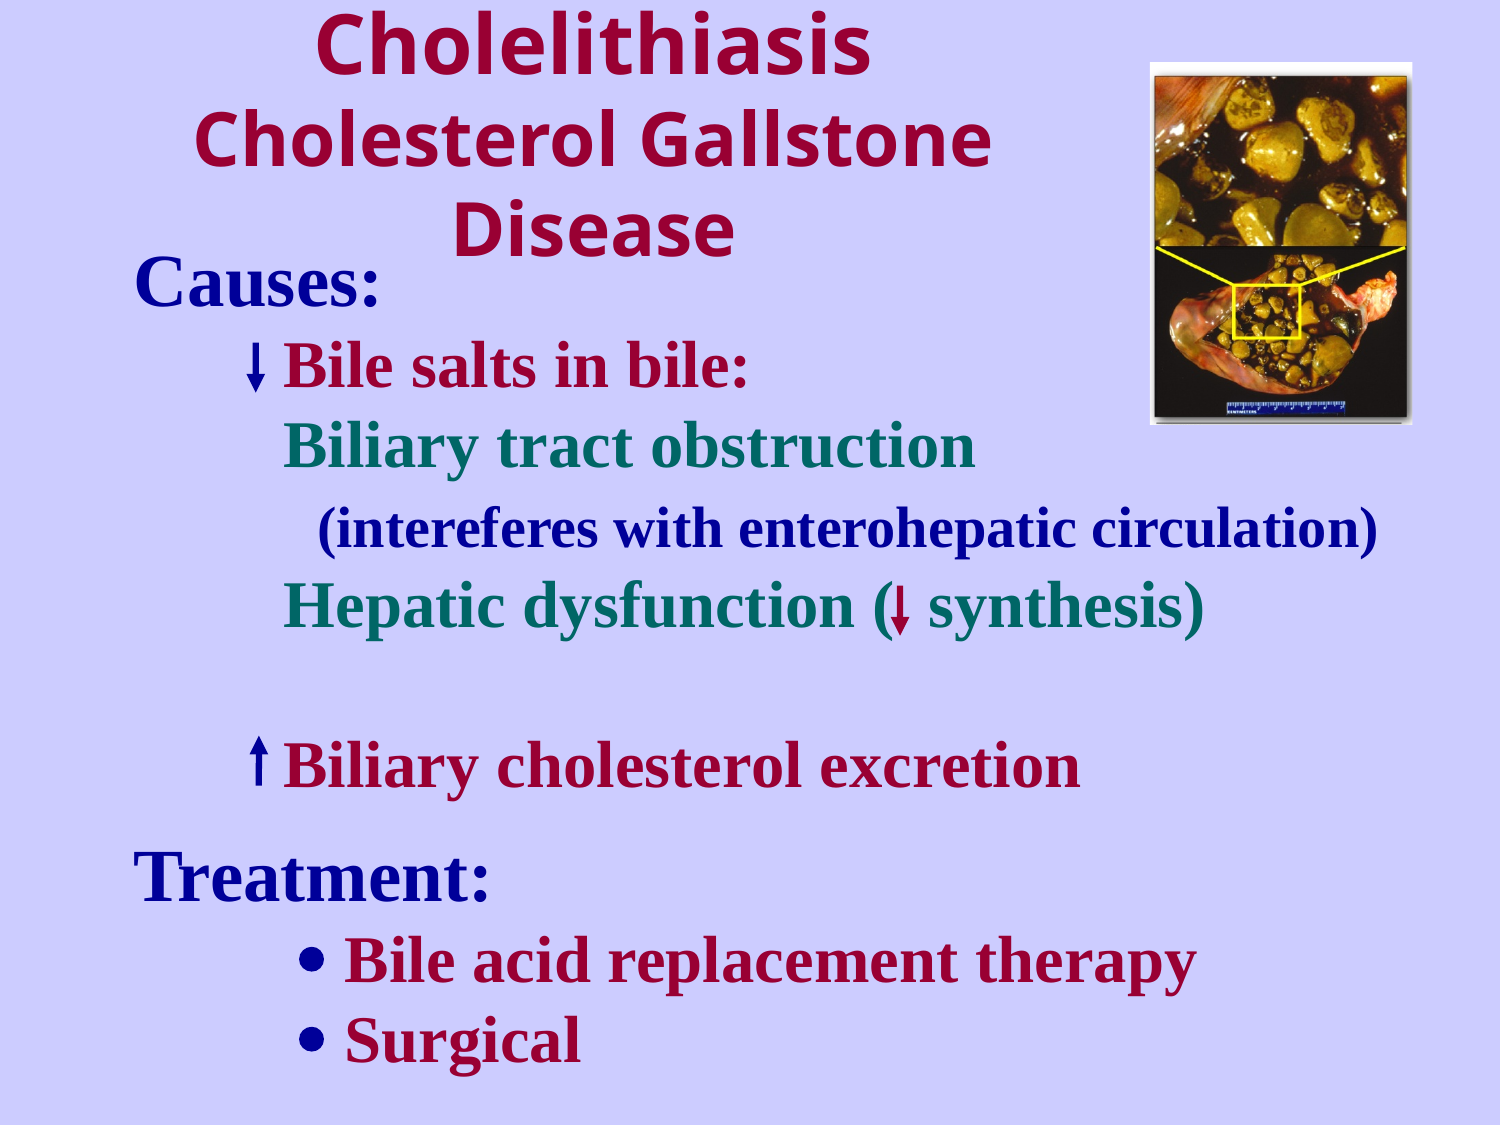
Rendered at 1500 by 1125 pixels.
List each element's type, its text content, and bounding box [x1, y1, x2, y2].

text_box Causes: Bile salts in bile: Biliary tract obstruction (intereferes with enterohepatic circulation) Hepatic dysfunction ( synthesis) Biliary cholesterol excretion Treatment:  Bile acid replacement therapy  Surgical [118, 223, 1395, 1084]
picture [1149, 62, 1413, 426]
title Cholelithiasis Cholesterol Gallstone Disease [24, 37, 1163, 226]
text_box [893, 585, 907, 636]
text_box [252, 735, 266, 786]
text_box [249, 342, 262, 393]
